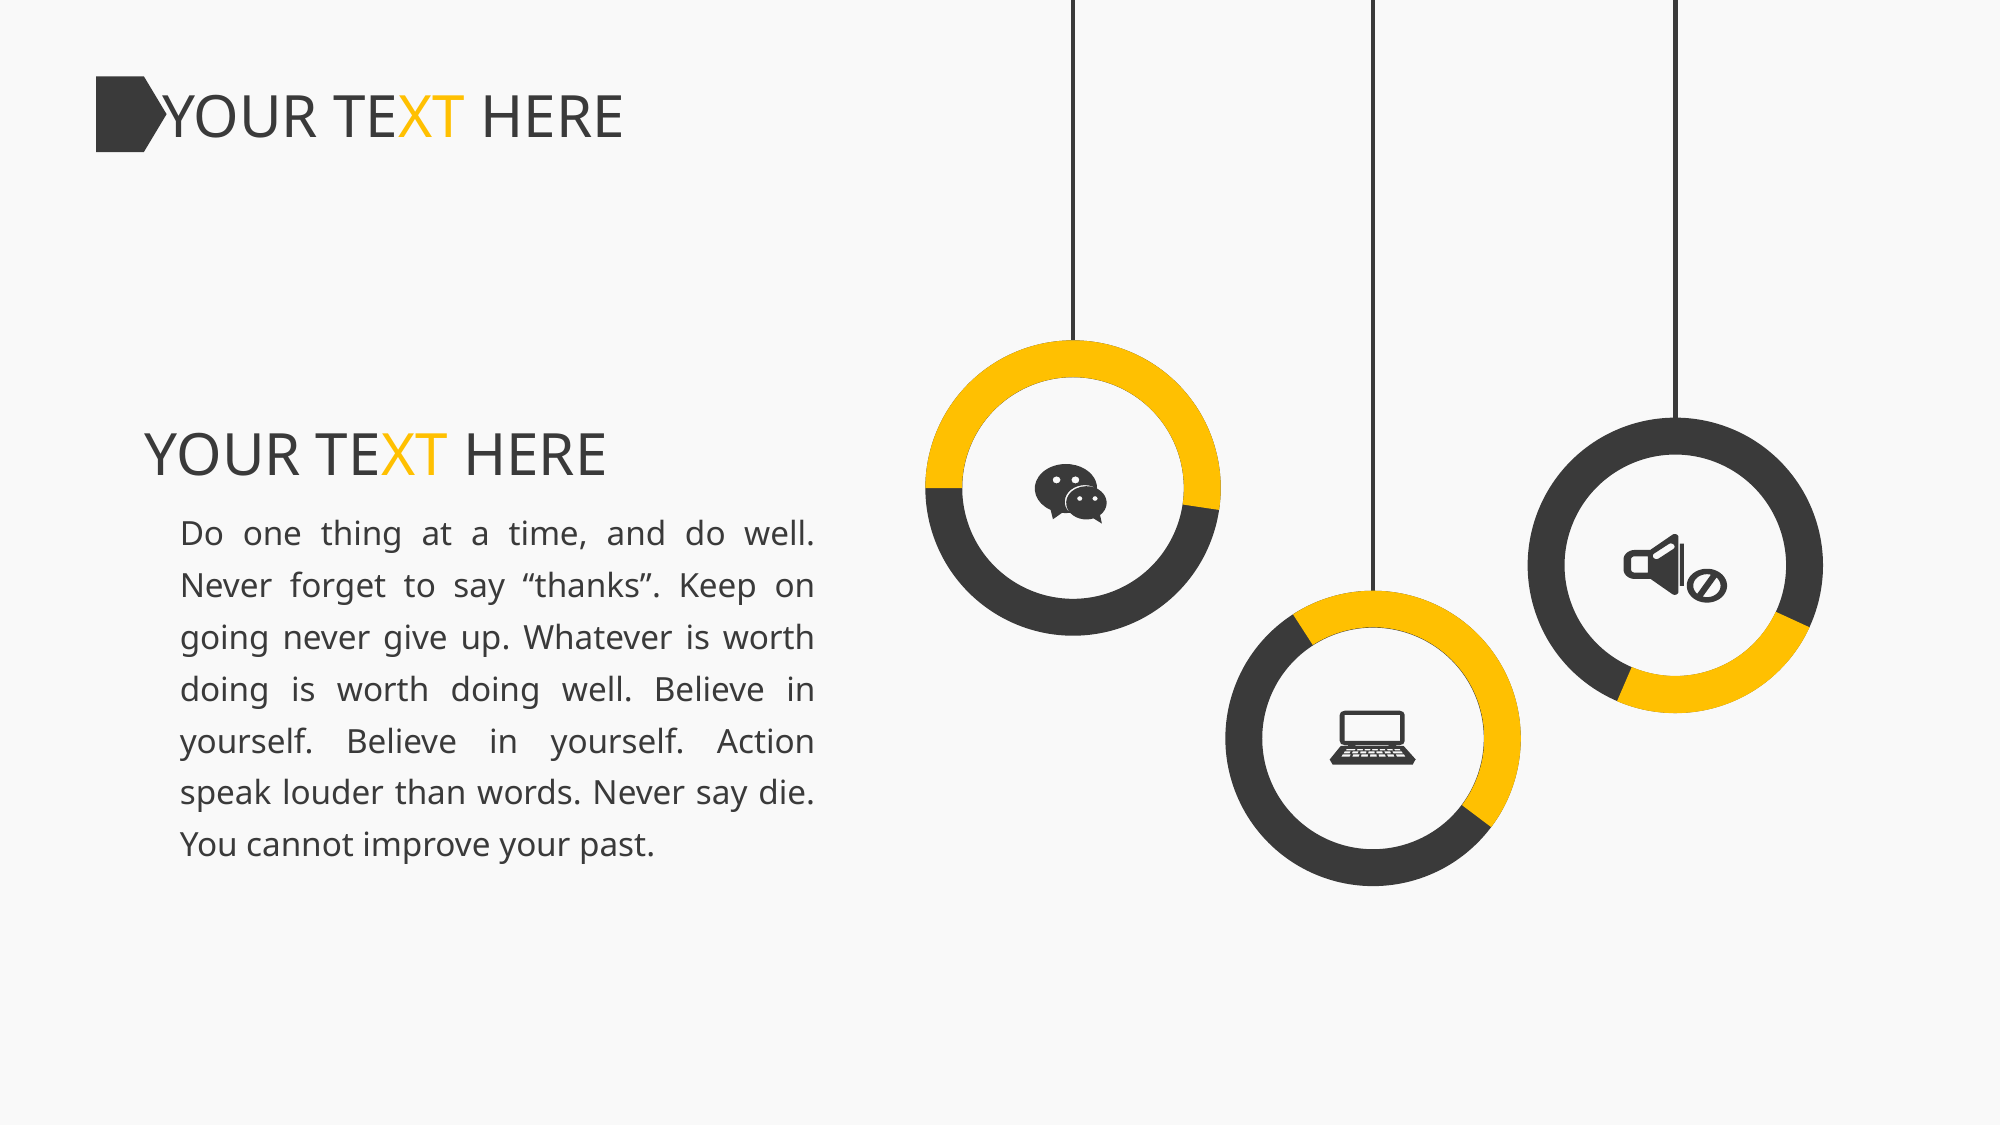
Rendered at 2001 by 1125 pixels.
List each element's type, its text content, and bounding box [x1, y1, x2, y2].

text_box [1615, 610, 1811, 715]
text_box [1291, 589, 1522, 829]
text_box [1623, 534, 1684, 595]
text_box [1329, 710, 1416, 765]
text_box Do one thing at a time, and do well. Never forget to say “thanks”. Keep on going never give up. Whatever is worth doing is worth doing well. Believe in yourself. Believe in yourself. Action speak louder than words. Never say die. You cannot improve your past. [164, 493, 831, 871]
text_box [1526, 416, 1825, 702]
text_box [1033, 462, 1108, 526]
text_box [1686, 568, 1728, 603]
text_box [1224, 614, 1492, 888]
text_box [924, 490, 1220, 637]
text_box [924, 339, 1222, 512]
text_box YOUR TEXT HERE [95, 71, 691, 157]
text_box YOUR TEXT HERE [78, 409, 674, 495]
